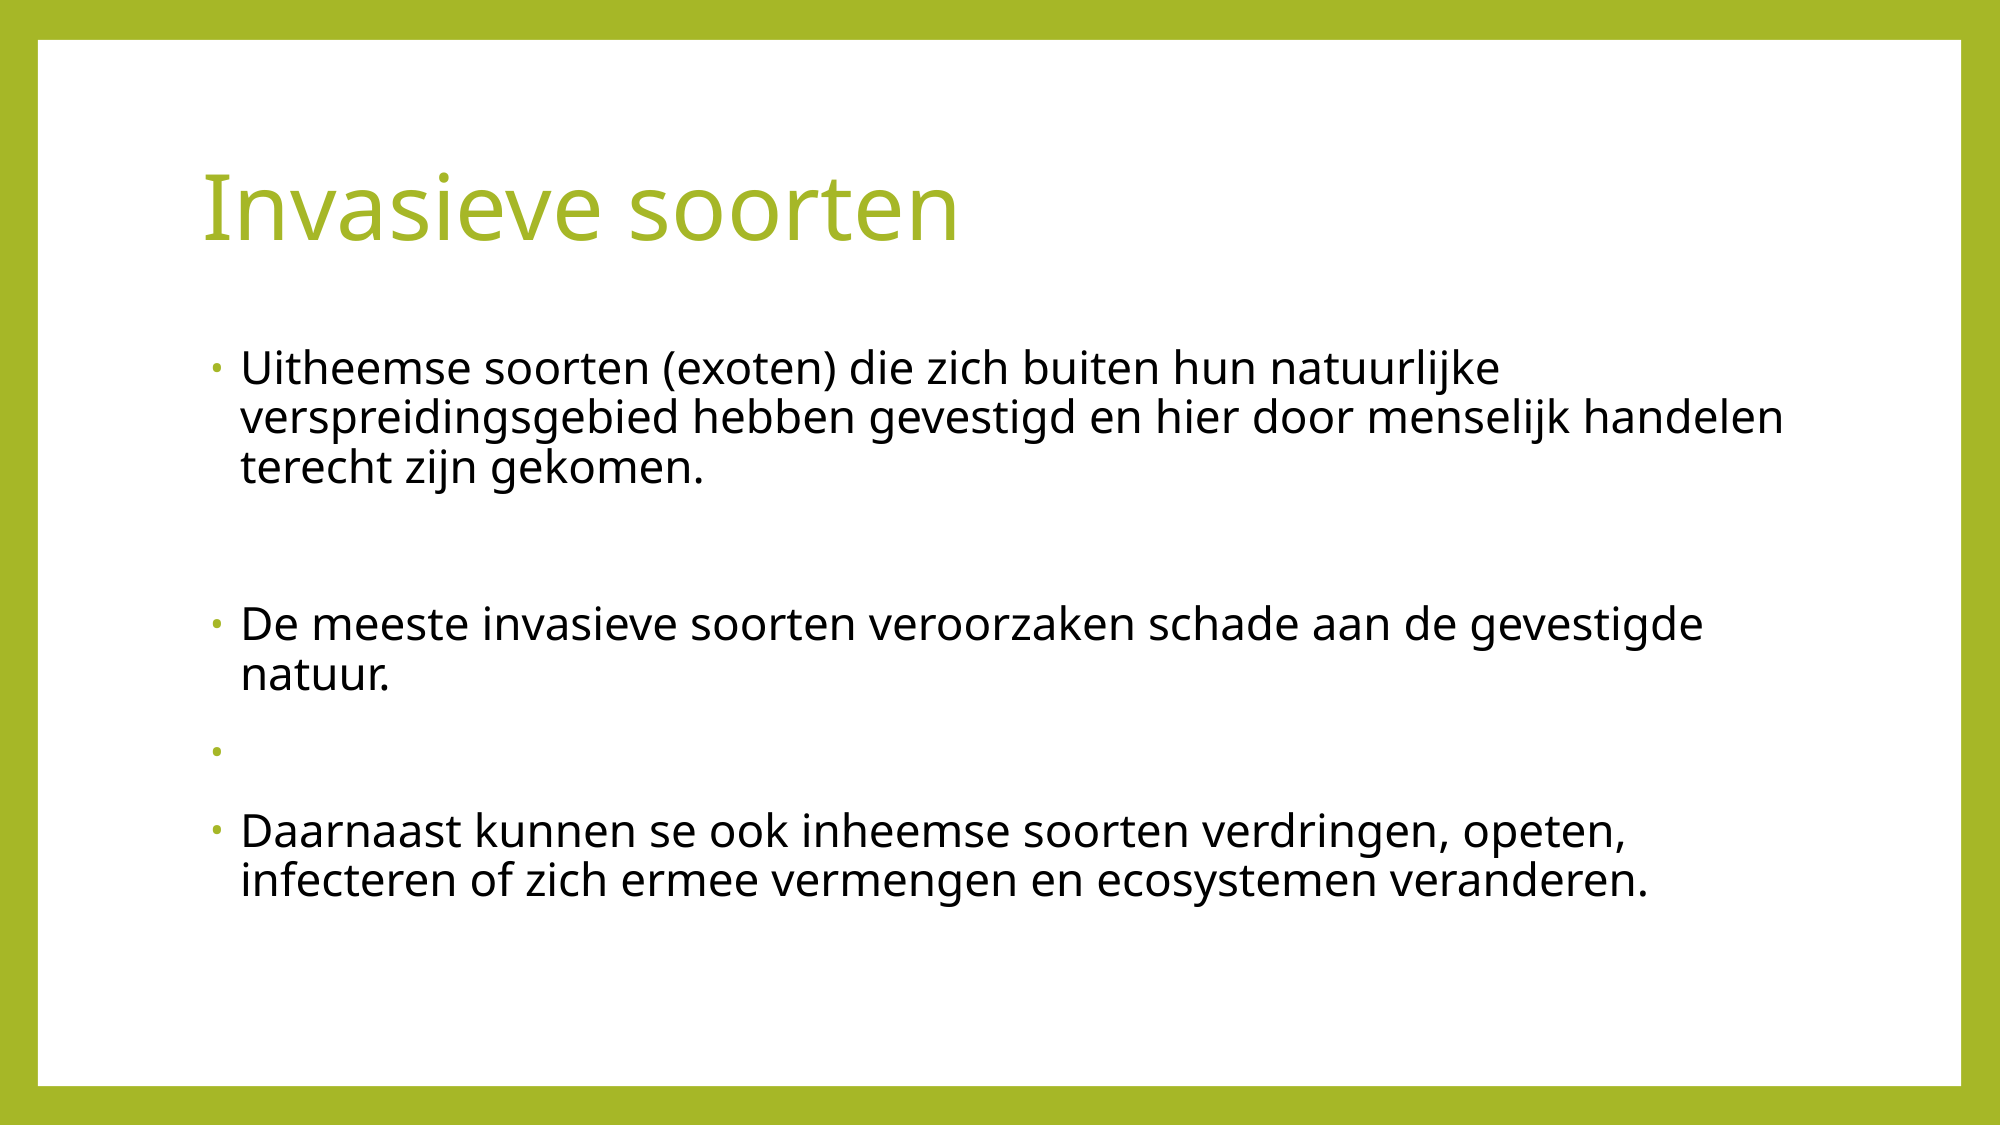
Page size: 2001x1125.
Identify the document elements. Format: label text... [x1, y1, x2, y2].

list Uitheemse soorten (exoten) die zich buiten hun natuurlijke verspreidingsgebied hebben gevestigd en hier door menselijk handelen terecht zijn gekomen. De meeste invasieve soorten veroorzaken schade aan de gevestigde natuur. Daarnaast kunnen se ook inheemse soorten verdringen, opeten, infecteren of zich ermee vermengen en ecosystemen veranderen. [187, 337, 1808, 1000]
title Invasieve soorten [187, 99, 1808, 323]
